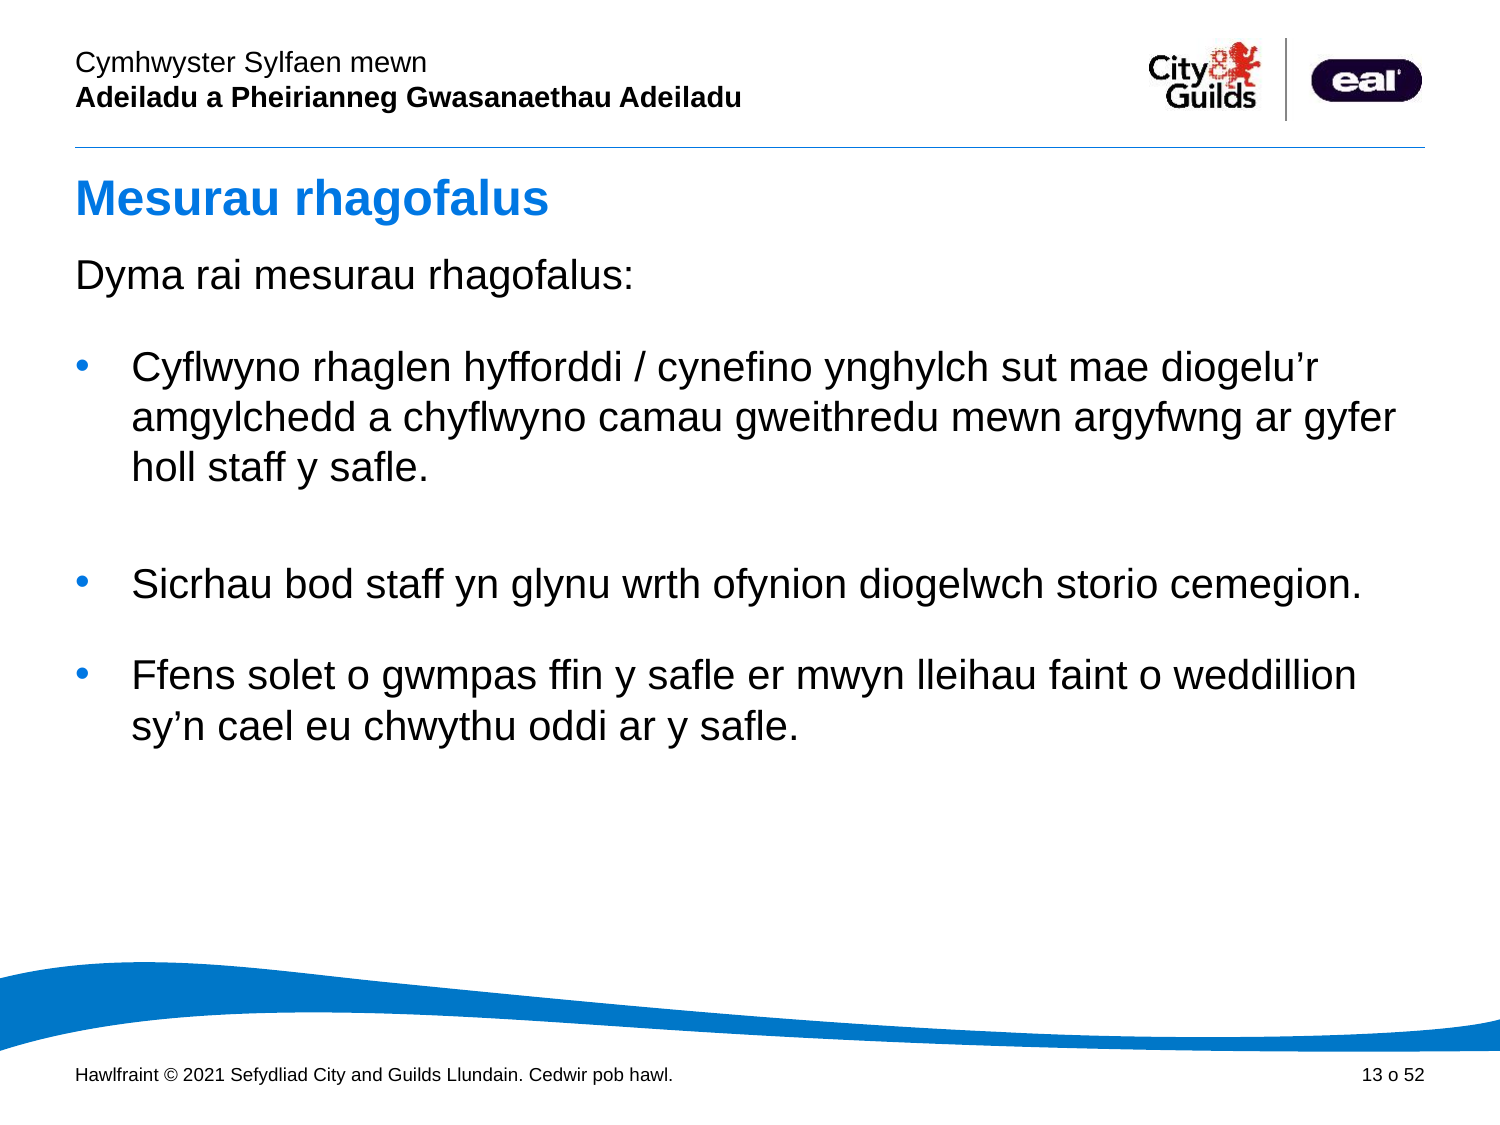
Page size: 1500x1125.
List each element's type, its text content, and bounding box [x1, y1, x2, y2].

list Dyma rai mesurau rhagofalus: Cyflwyno rhaglen hyfforddi / cynefino ynghylch sut mae diogelu’r amgylchedd a chyflwyno camau gweithredu mewn argyfwng ar gyfer holl staff y safle. Sicrhau bod staff yn glynu wrth ofynion diogelwch storio cemegion. Ffens solet o gwmpas ffin y safle er mwyn lleihau faint o weddillion sy’n cael eu chwythu oddi ar y safle. [74, 247, 1412, 960]
picture [1149, 38, 1422, 121]
title Mesurau rhagofalus [74, 165, 1426, 229]
